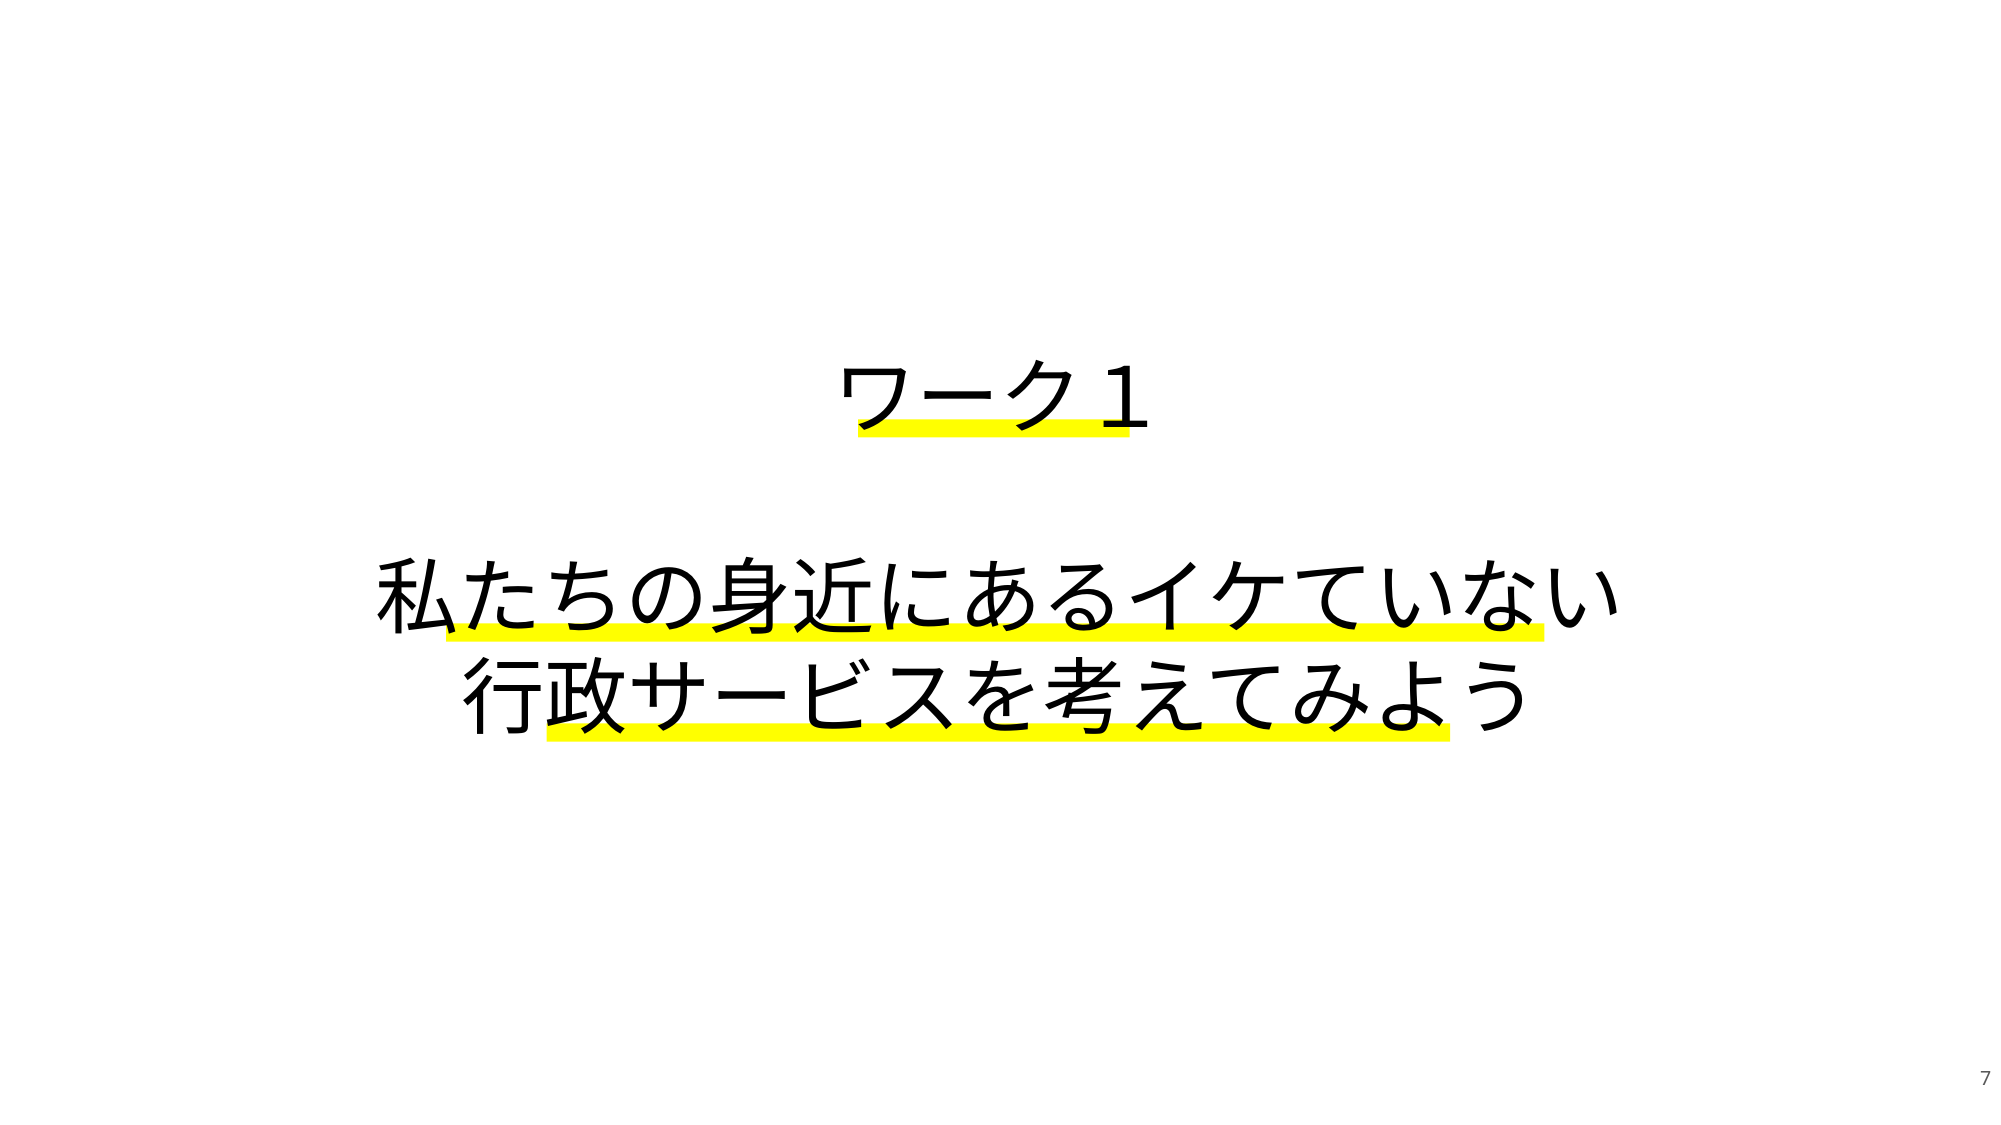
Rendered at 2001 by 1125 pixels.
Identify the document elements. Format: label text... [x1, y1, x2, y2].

title ワーク１ 私たちの身近にあるイケていない 行政サービスを考えてみよう [68, 452, 1932, 637]
text_box [546, 723, 1451, 742]
text_box [858, 419, 1130, 438]
slide_number 7 [1886, 1036, 2000, 1123]
text_box [446, 637, 1545, 642]
